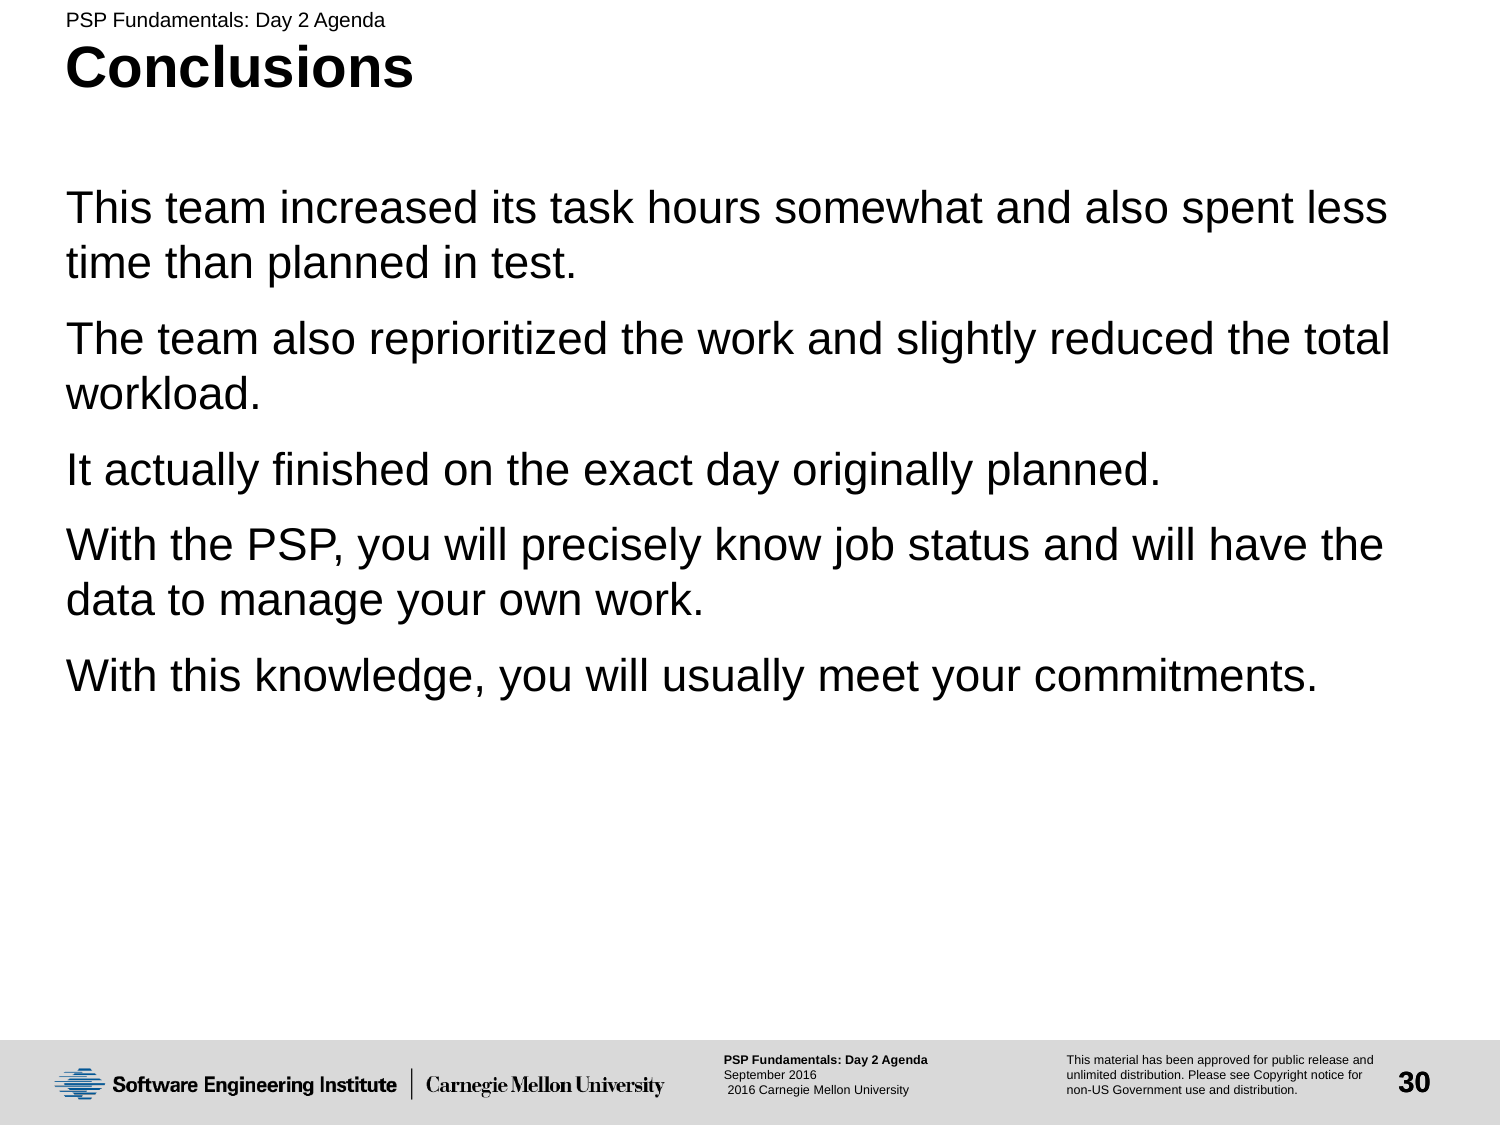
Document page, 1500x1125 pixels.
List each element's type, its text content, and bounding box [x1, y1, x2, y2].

picture [46, 1061, 673, 1104]
list This team increased its task hours somewhat and also spent less time than planned in test. The team also reprioritized the work and slightly reduced the total workload. It actually finished on the exact day originally planned. With the PSP, you will precisely know job status and will have the data to manage your own work. With this knowledge, you will usually meet your commitments. [65, 177, 1431, 1000]
title Conclusions [65, 37, 1430, 148]
